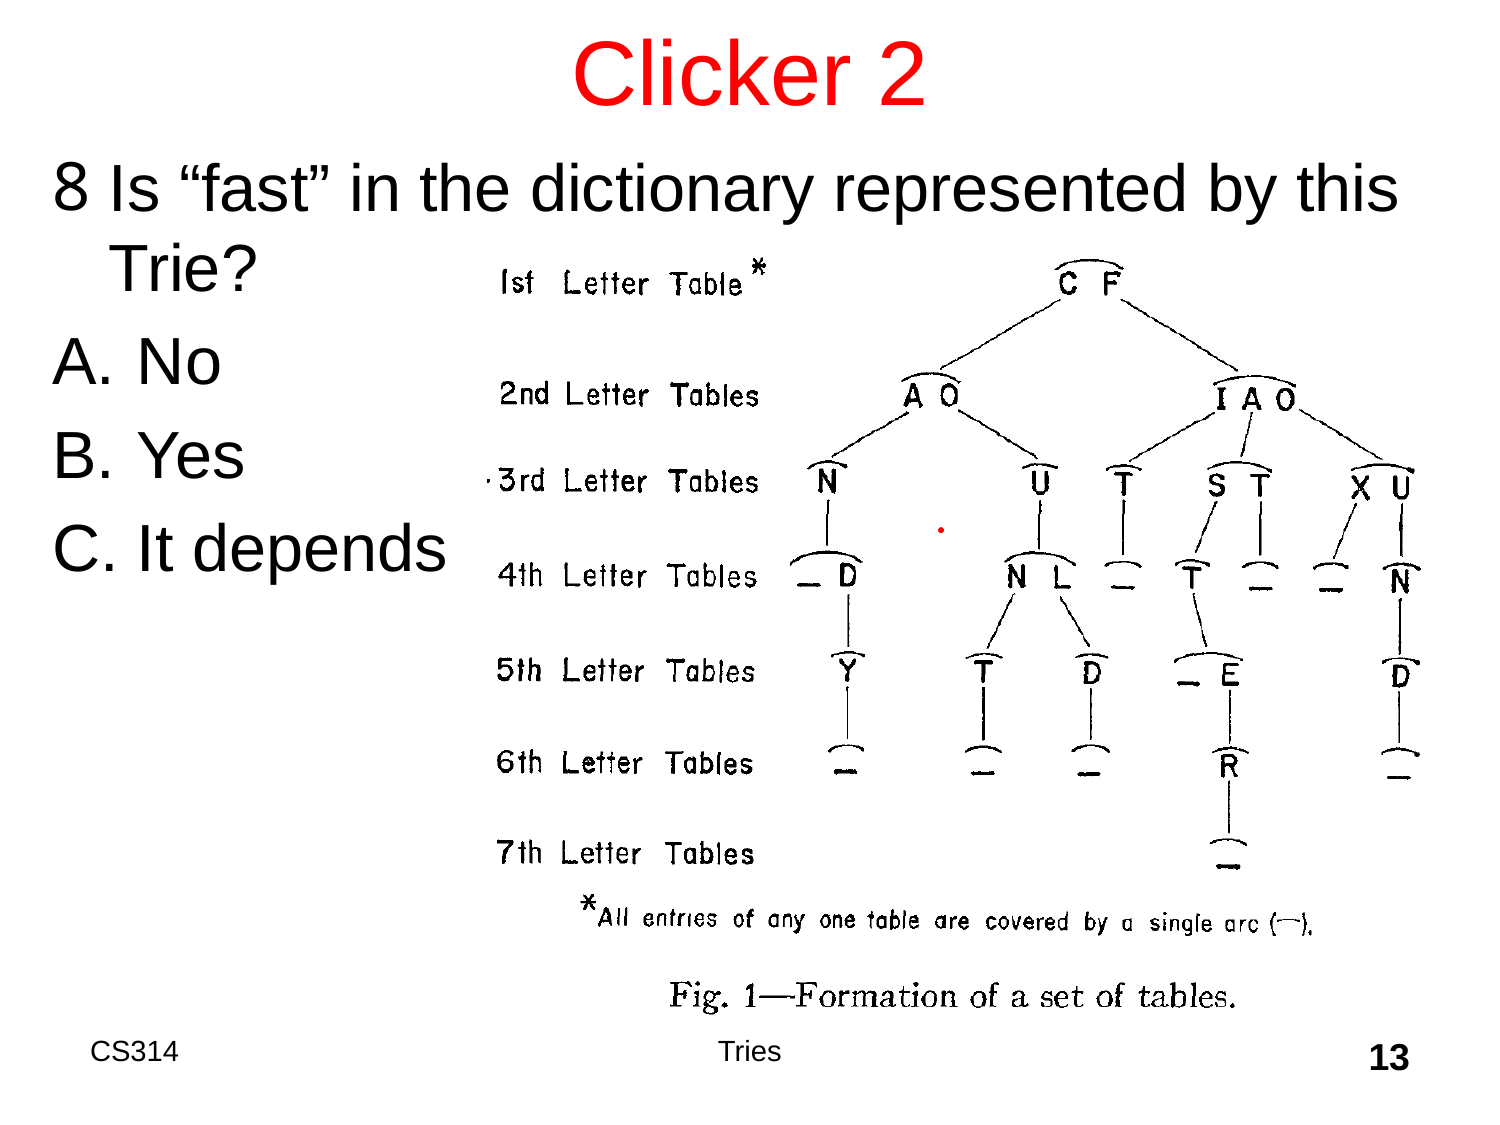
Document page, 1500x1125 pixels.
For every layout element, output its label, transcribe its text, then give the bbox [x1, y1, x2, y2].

picture [462, 238, 1477, 1038]
footer Tries [462, 1046, 1038, 1101]
slide_number CS314 [74, 1024, 451, 1101]
list Is “fast” in the dictionary represented by this Trie? No Yes It depends [37, 137, 1463, 1038]
slide_number 13 [1112, 1047, 1426, 1101]
title Clicker 2 [112, 0, 1388, 137]
